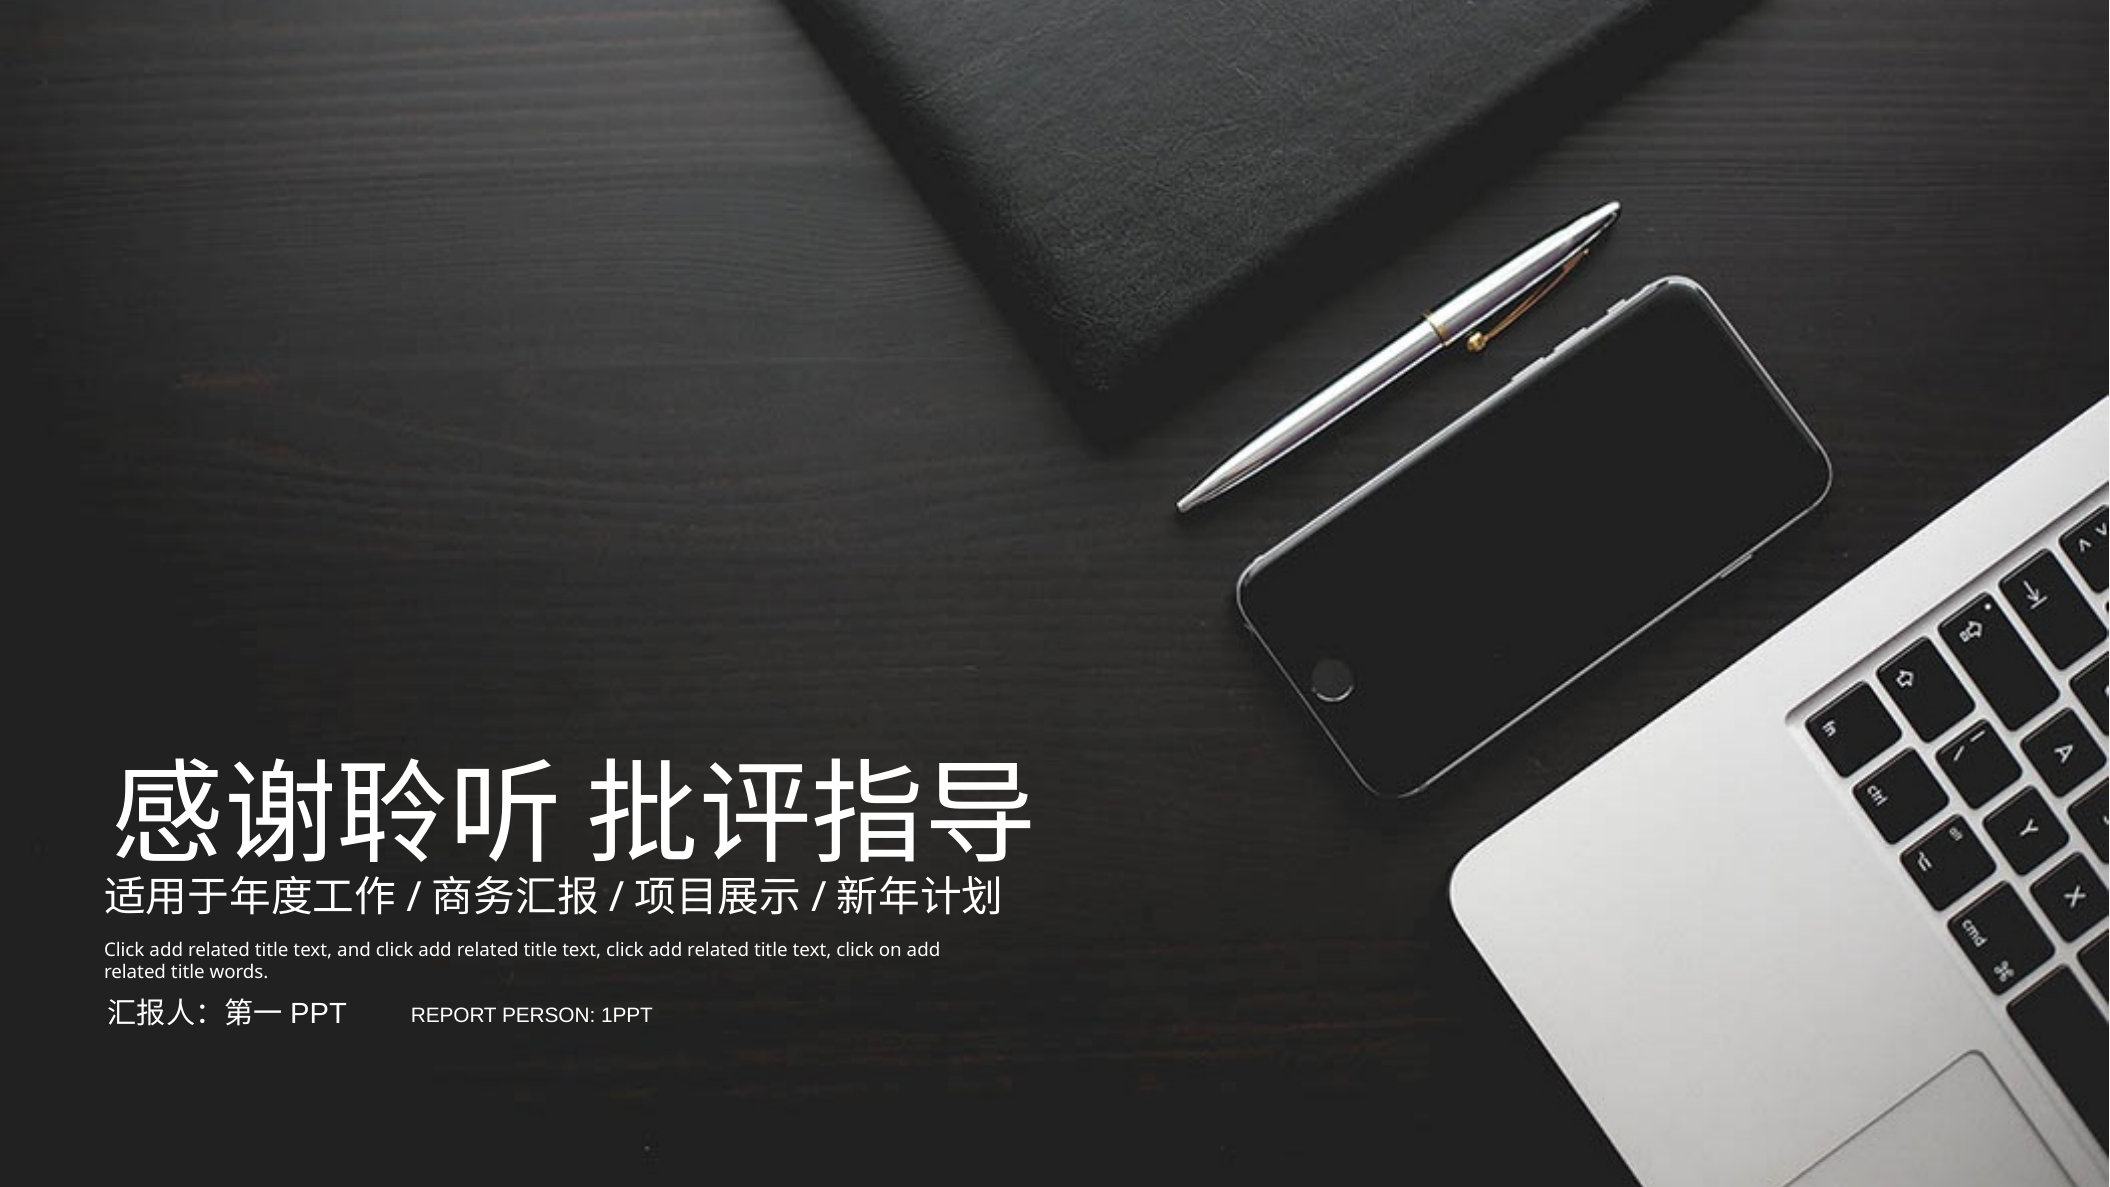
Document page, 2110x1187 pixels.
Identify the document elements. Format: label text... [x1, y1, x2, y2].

text_box 感谢聆听 批评指导 [100, 734, 1049, 882]
text_box [0, 0, 2110, 1187]
text_box 适用于年度工作/商务汇报/项目展示/新年计划 [92, 863, 1032, 925]
text_box Click add related title text, and click add related title text, click add related title text, click on add related title words. [92, 931, 1002, 988]
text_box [92, 986, 767, 1038]
